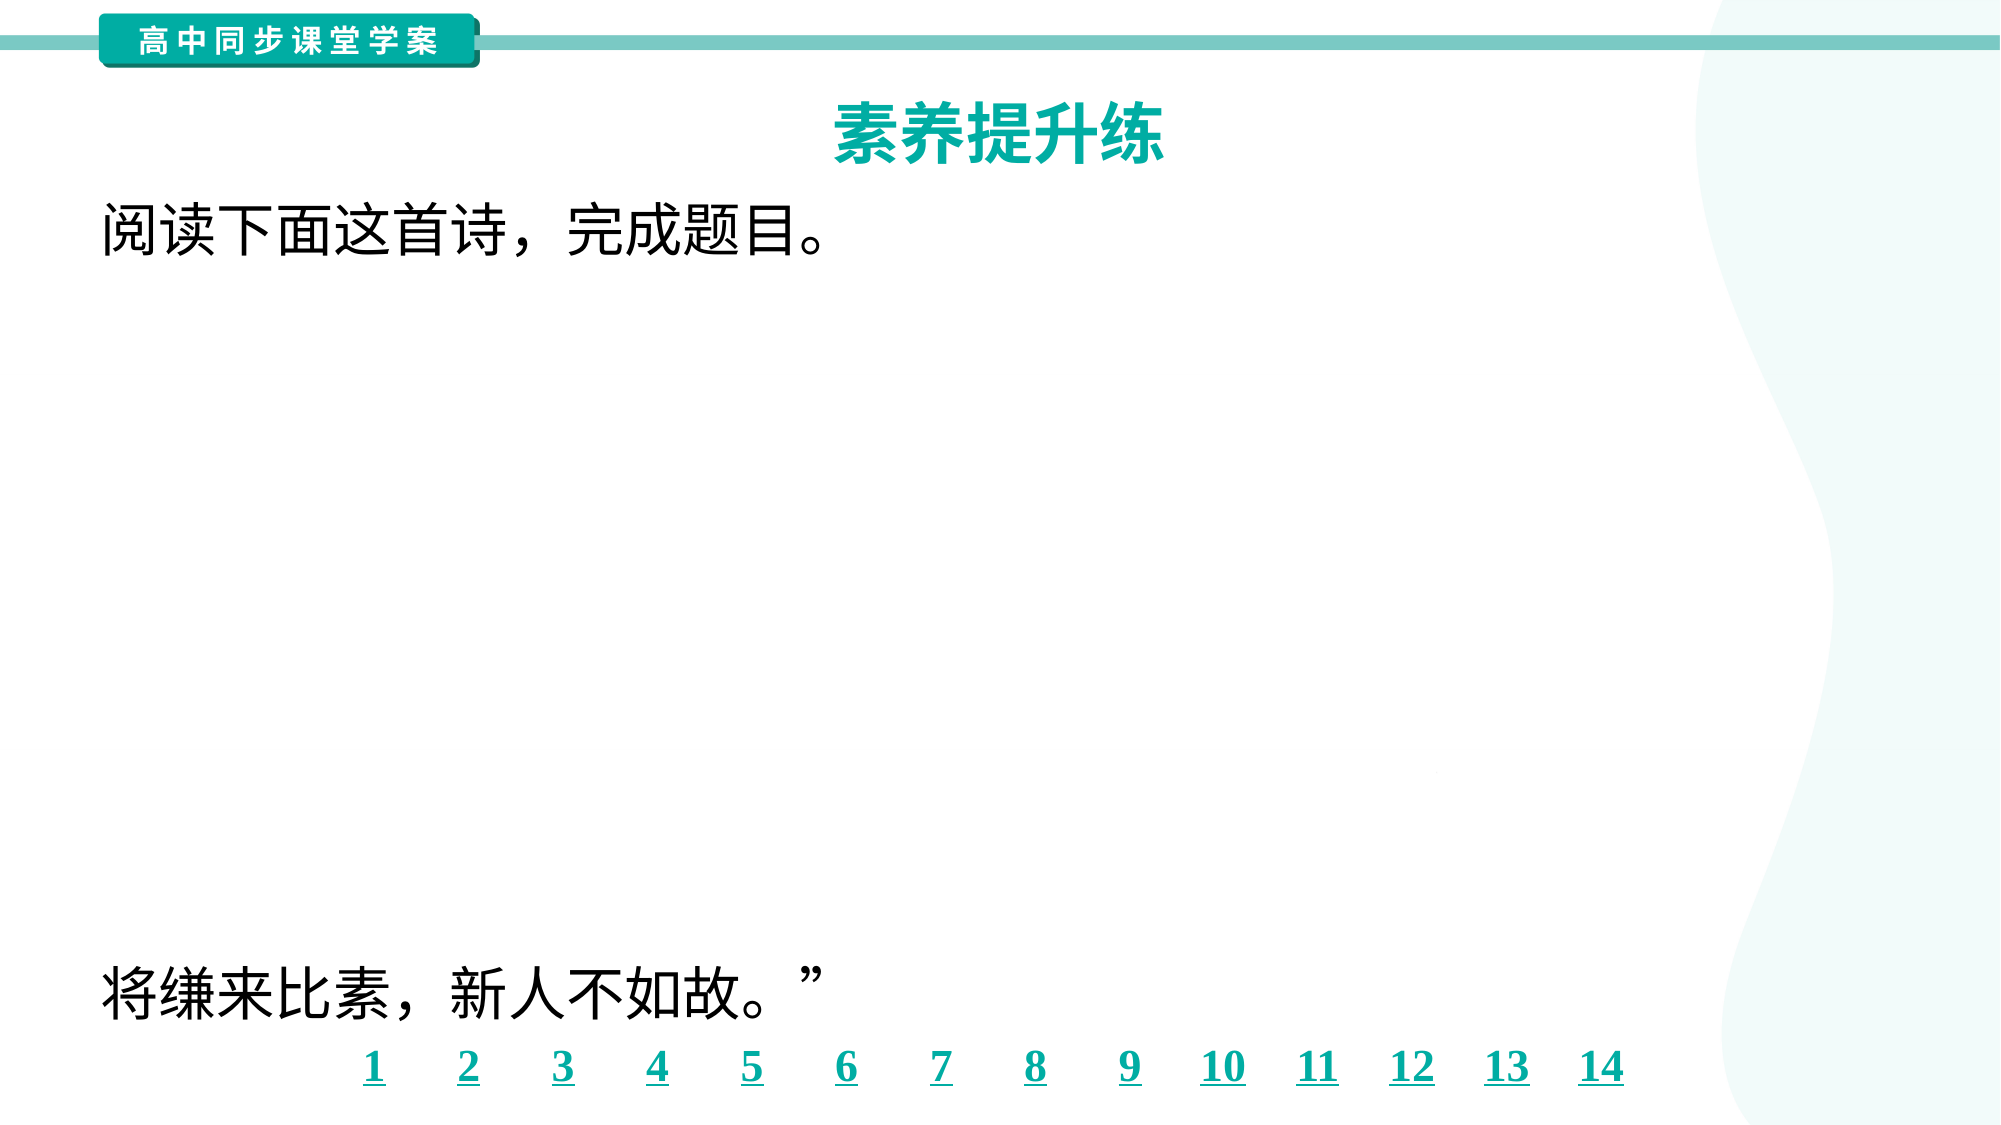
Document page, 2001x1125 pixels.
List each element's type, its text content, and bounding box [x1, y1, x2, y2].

text_box 素养提升练 [100, 76, 1899, 167]
text_box 阅读下面这首诗，完成题目。 上山采蘼芜 上山采蘼芜，下山逢故夫。 长跪问故夫：“新人复何如？” “新人虽言好，未若故人姝。 颜色类相似，手爪不相如。” “新人从门入，故人从门合去。” “新人工织缣，故人工织素。 织缣日一匹，织素五丈余， 将缣来比素，新人不如故。”#1.1.8 [100, 177, 1899, 1020]
picture [0, 0, 2000, 1125]
